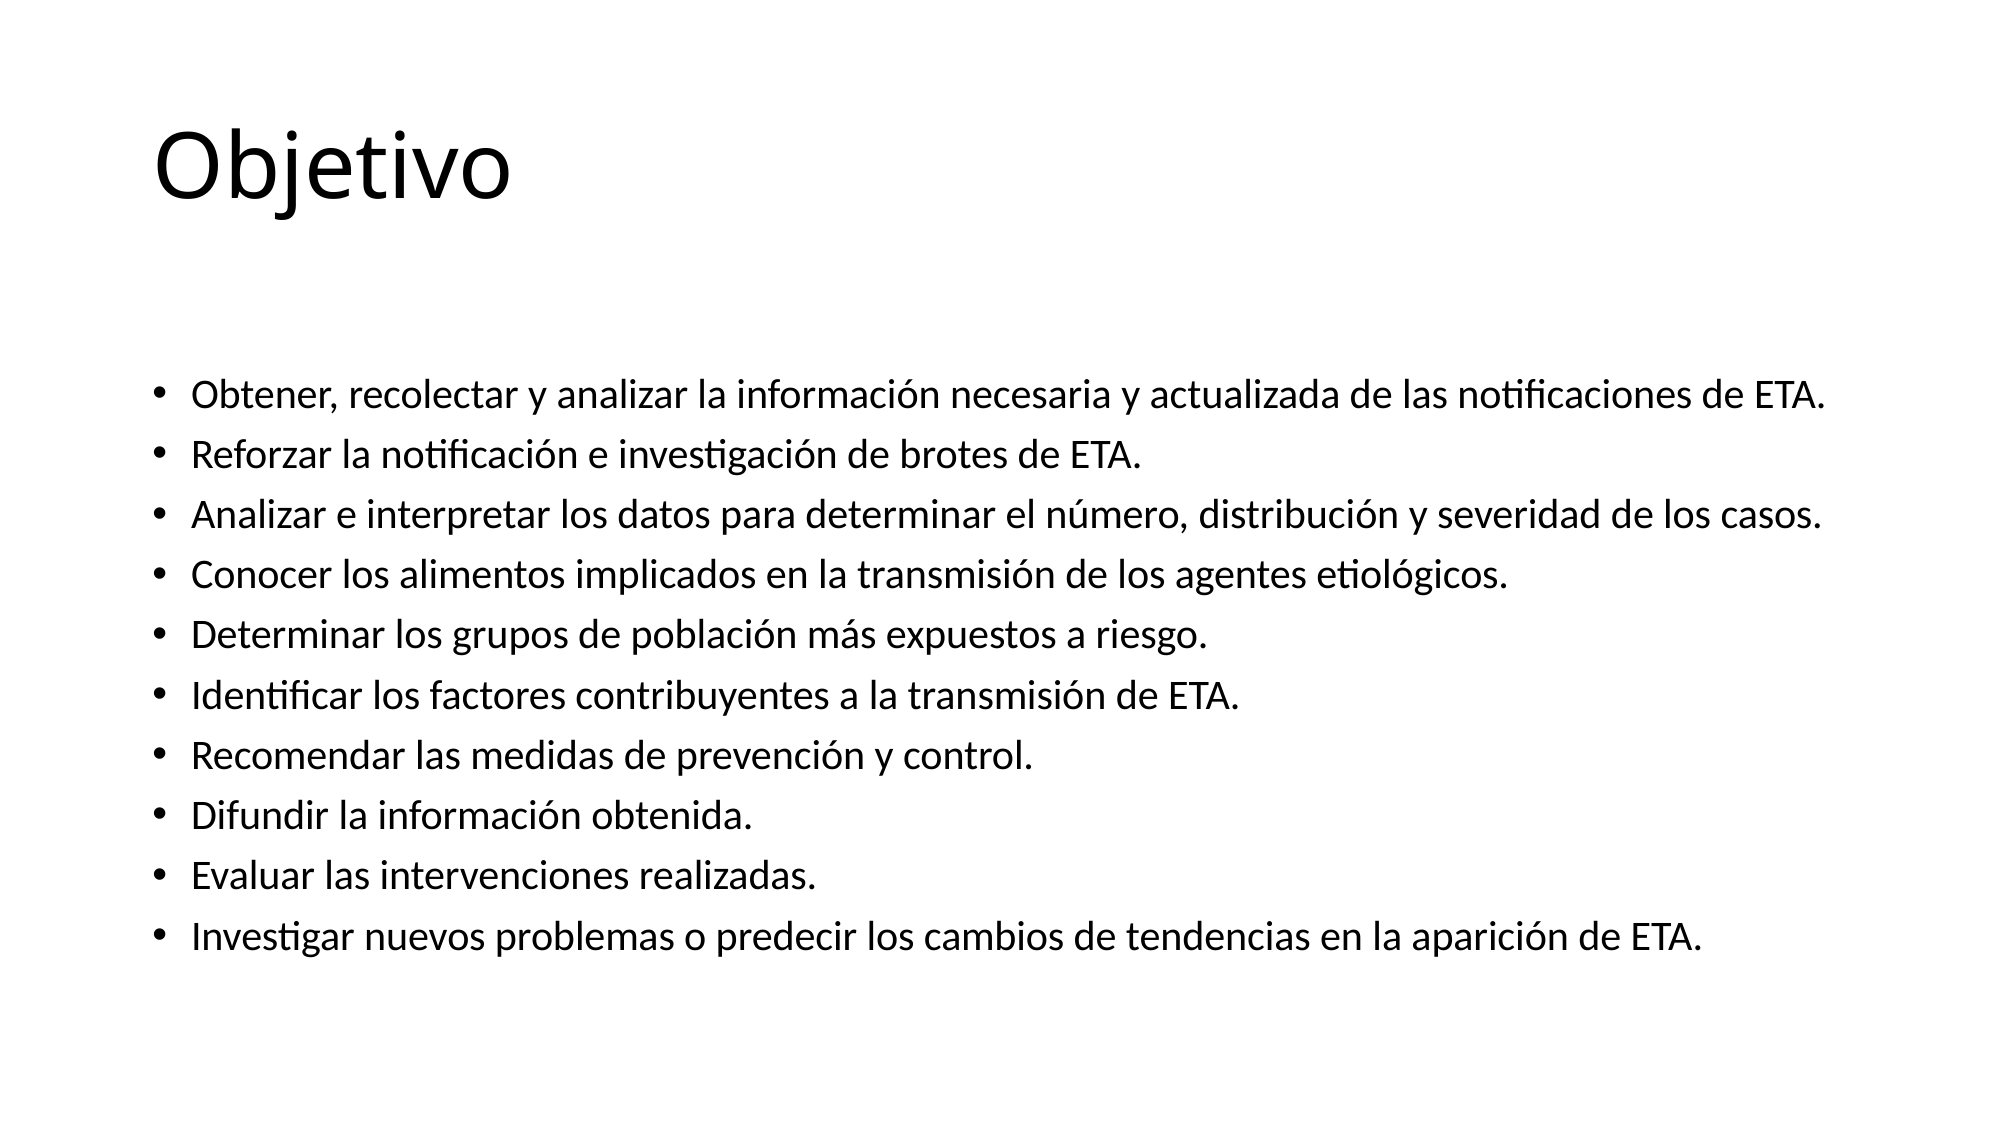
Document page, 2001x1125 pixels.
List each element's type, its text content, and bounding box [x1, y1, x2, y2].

title Objetivo [137, 59, 1863, 278]
list Obtener, recolectar y analizar la información necesaria y actualizada de las notificaciones de ETA. Reforzar la notificación e investigación de brotes de ETA. Analizar e interpretar los datos para determinar el número, distribución y severidad de los casos. Conocer los alimentos implicados en la transmisión de los agentes etiológicos. Determinar los grupos de población más expuestos a riesgo. Identificar los factores contribuyentes a la transmisión de ETA. Recomendar las medidas de prevención y control. Difundir la información obtenida. Evaluar las intervenciones realizadas. Investigar nuevos problemas o predecir los cambios de tendencias en la aparición de ETA. [137, 299, 1863, 1014]
